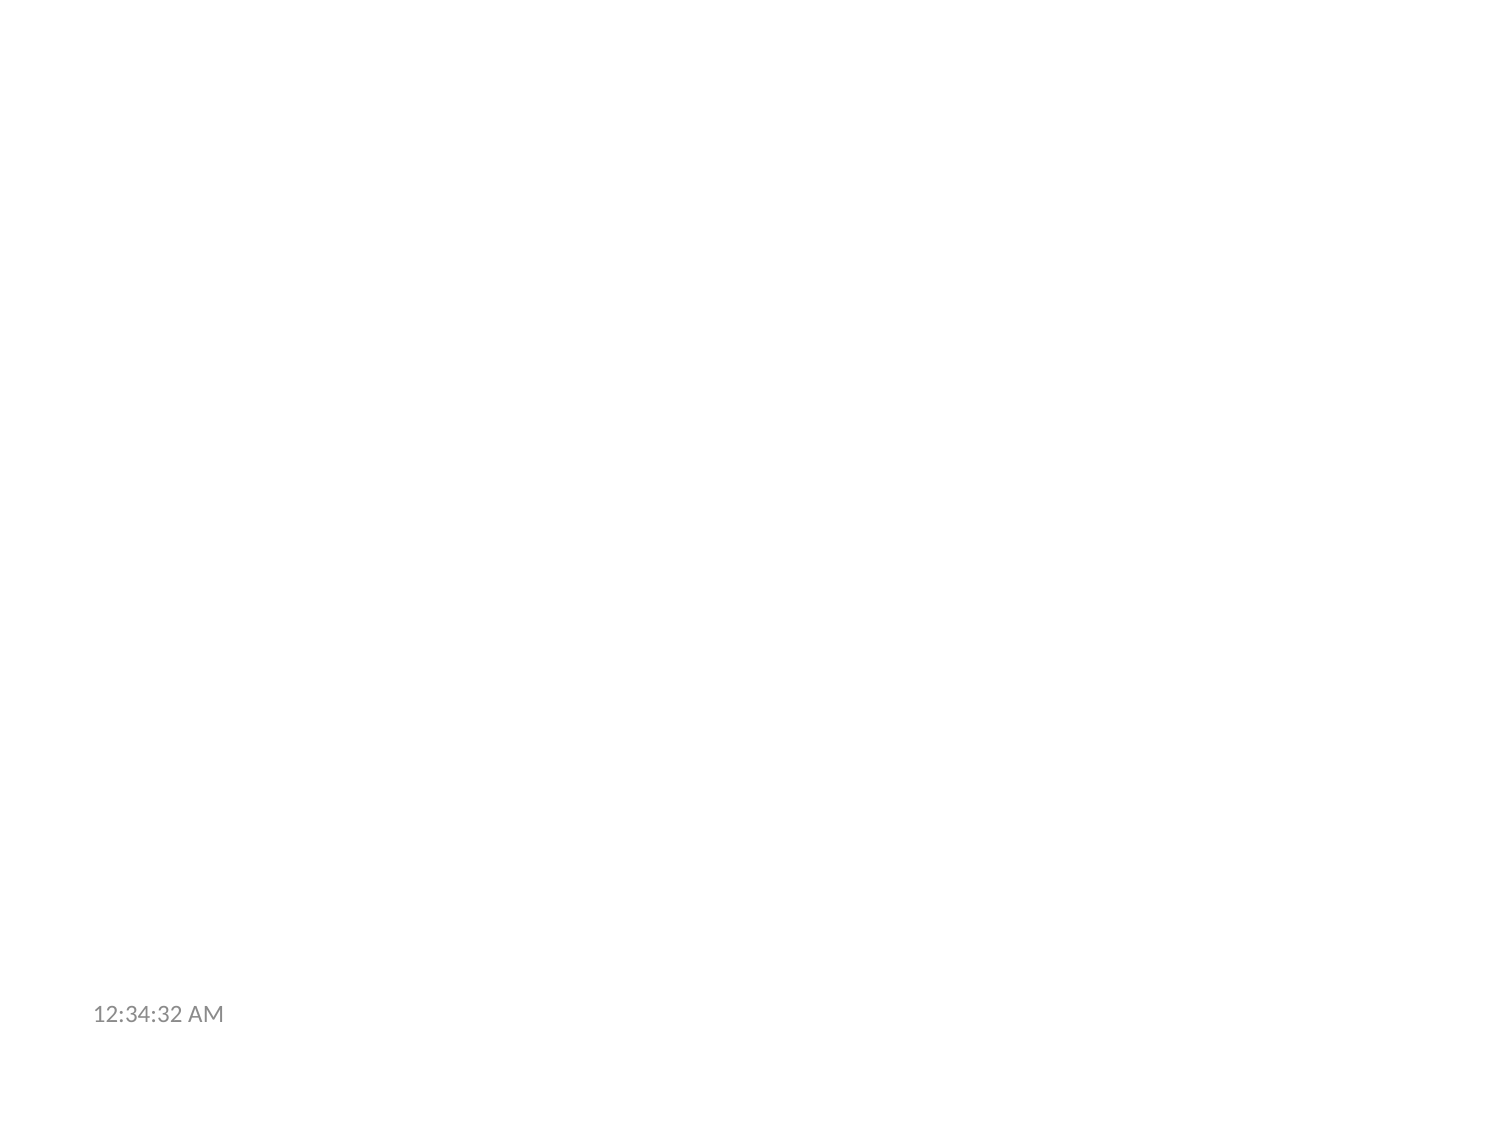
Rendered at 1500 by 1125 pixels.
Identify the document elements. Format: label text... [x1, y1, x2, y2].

text_box 3:35:09 PM [77, 982, 428, 1043]
